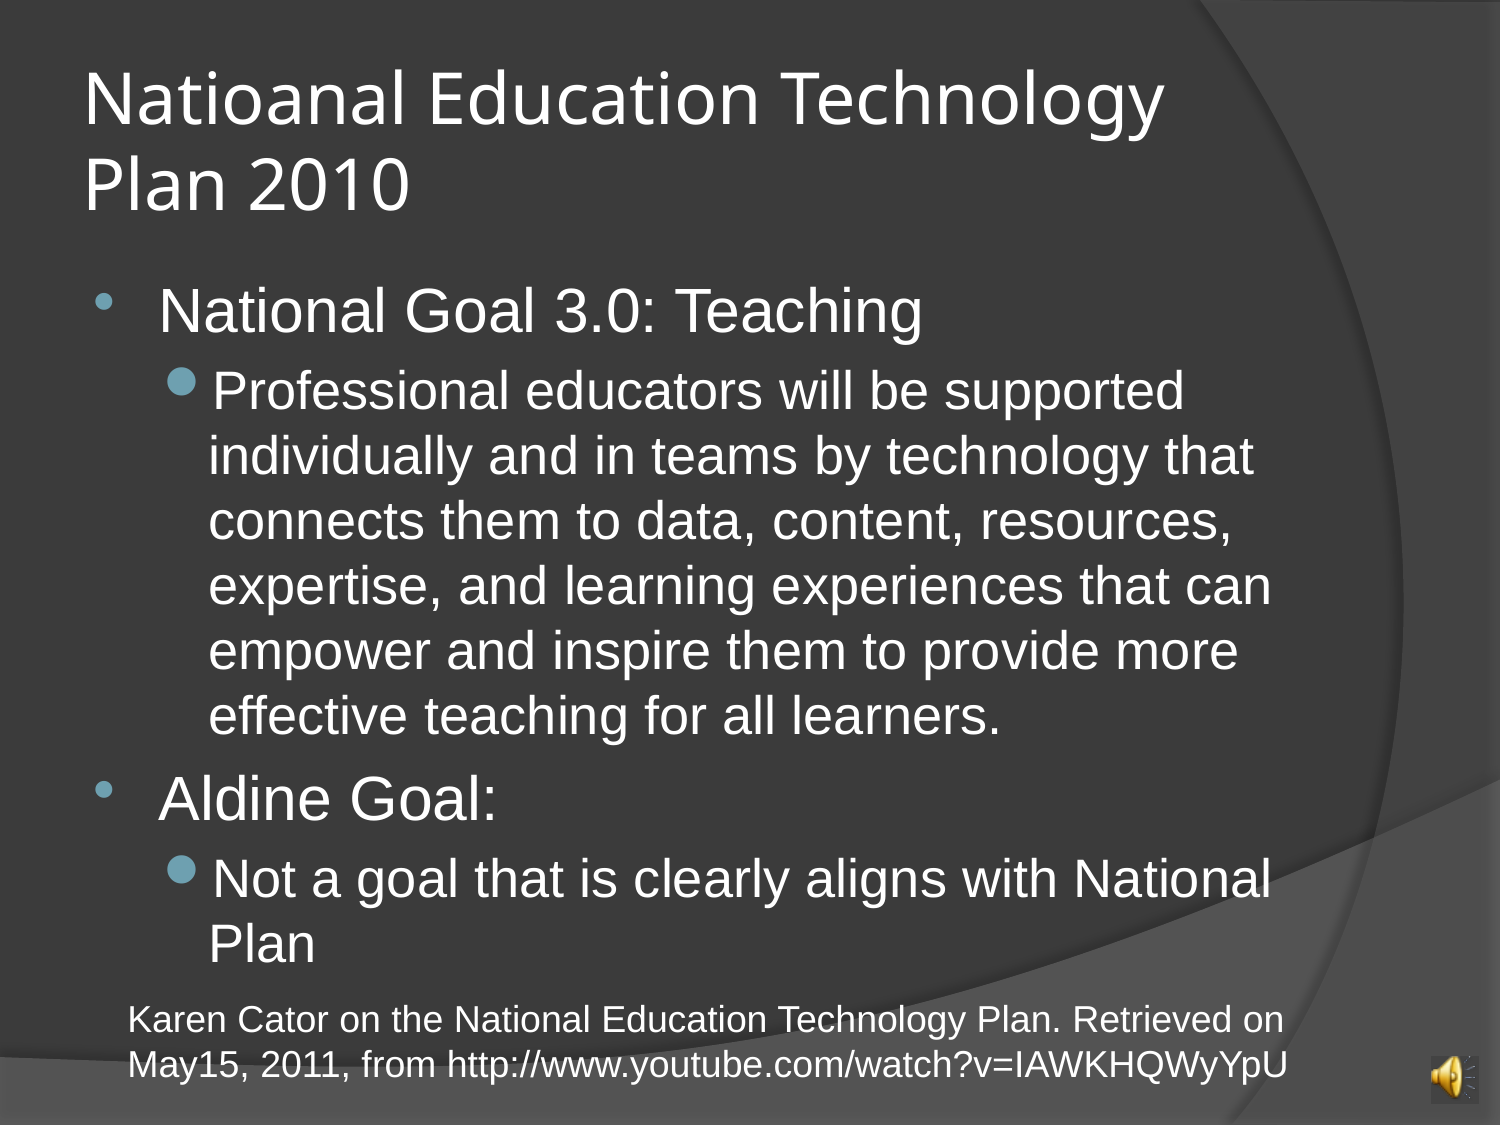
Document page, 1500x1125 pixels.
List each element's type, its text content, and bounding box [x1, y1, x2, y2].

list National Goal 3.0: Teaching Professional educators will be supported individually and in teams by technology that connects them to data, content, resources, expertise, and learning experiences that can empower and inspire them to provide more effective teaching for all learners. Aldine Goal: Not a goal that is clearly aligns with National Plan [75, 262, 1300, 1005]
title Natioanal Education Technology Plan 2010 [75, 45, 1300, 233]
picture [1429, 1054, 1481, 1106]
text_box Karen Cator on the National Education Technology Plan. Retrieved on May15, 2011, from http://www.youtube.com/watch?v=IAWKHQWyYpU [112, 987, 1338, 1093]
